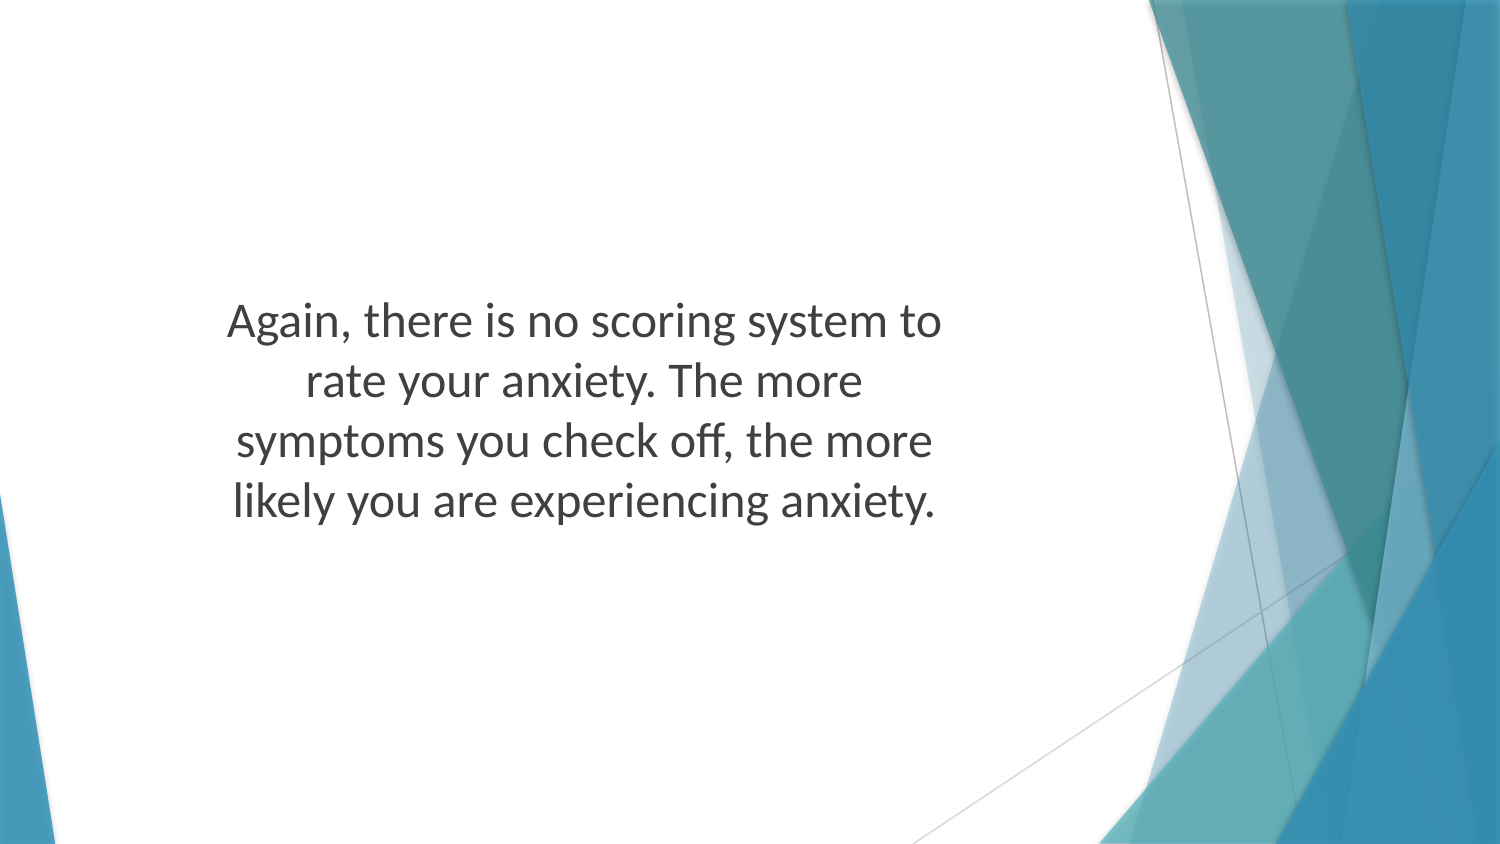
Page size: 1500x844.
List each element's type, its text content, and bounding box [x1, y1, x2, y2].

list Again, there is no scoring system to rate your anxiety. The more symptoms you check off, the more likely you are experiencing anxiety. [206, 280, 963, 623]
